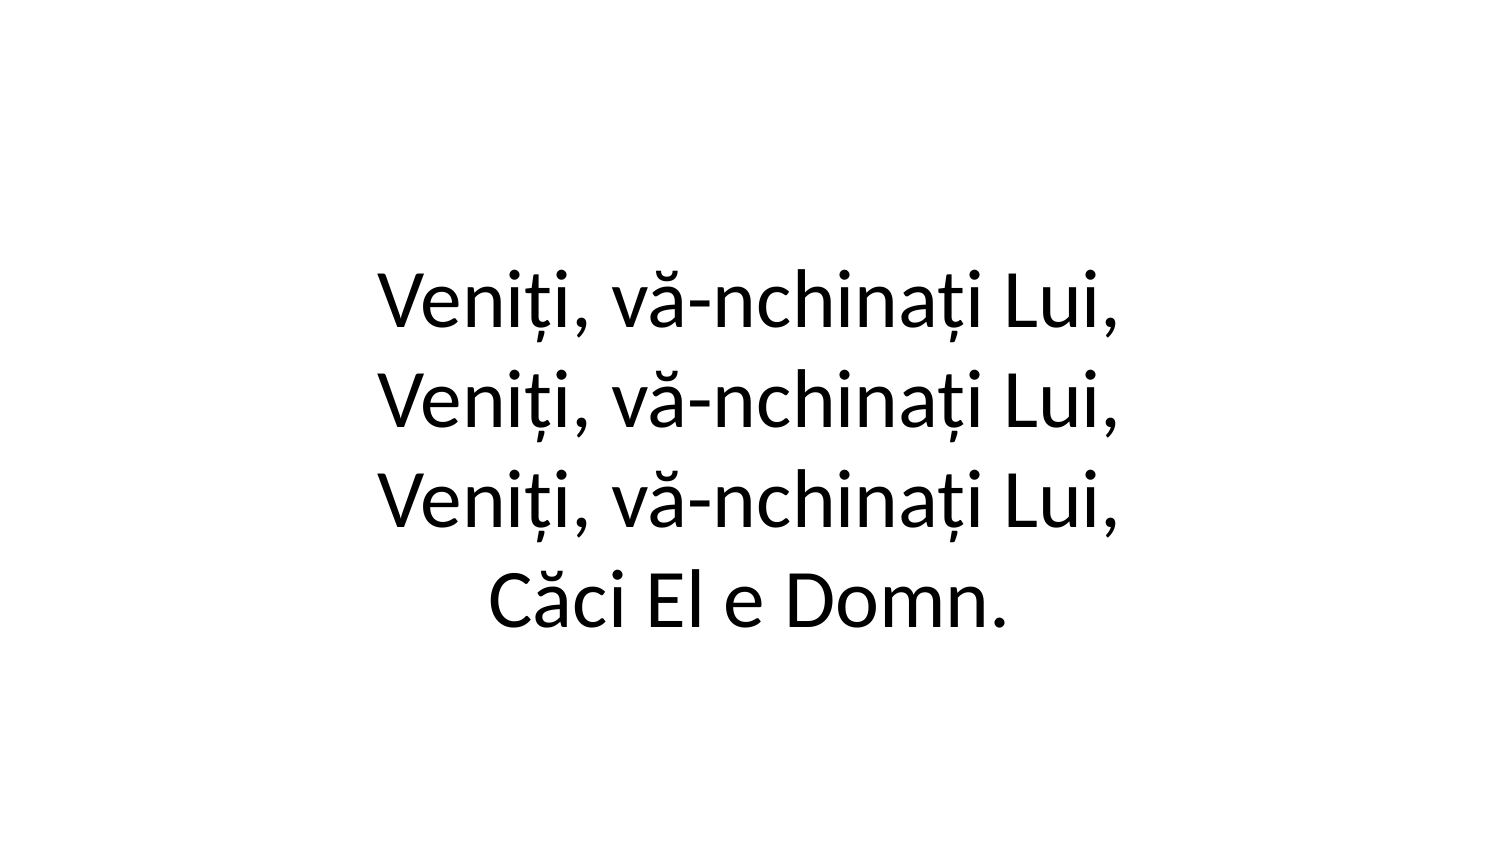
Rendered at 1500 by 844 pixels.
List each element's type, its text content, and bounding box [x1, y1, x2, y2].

text_box Veniți, vă-nchinați Lui, Veniți, vă-nchinați Lui, Veniți, vă-nchinați Lui, Căci El e Domn. [362, 192, 1138, 652]
